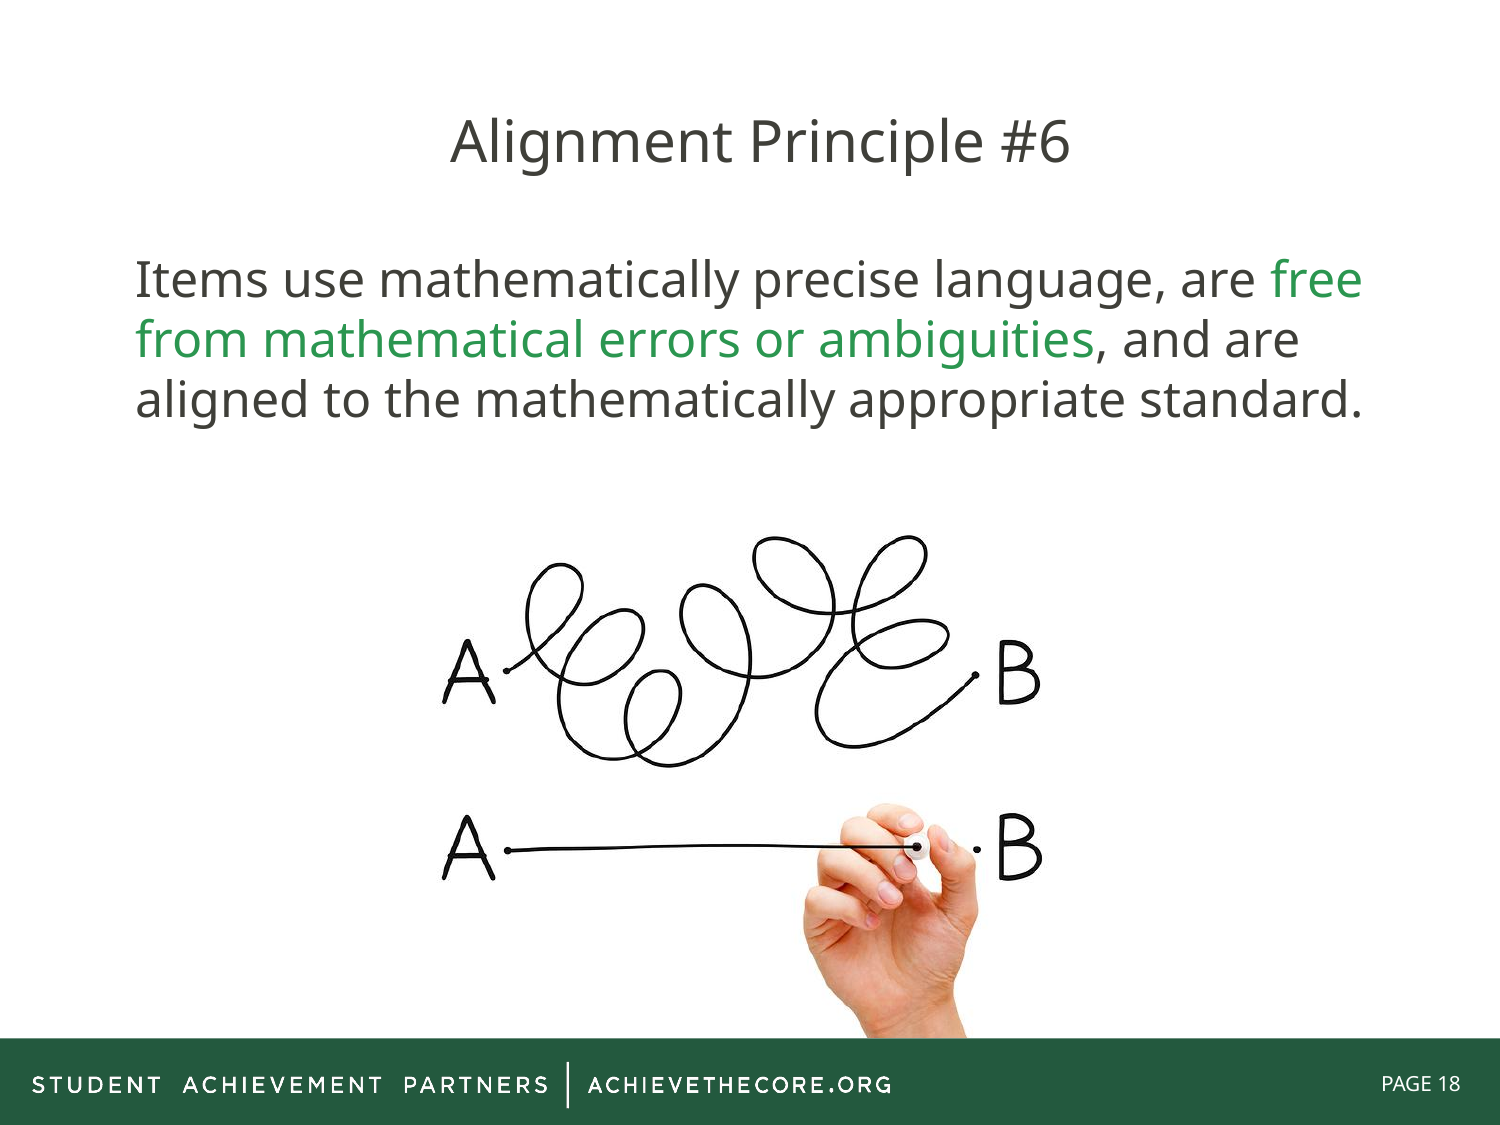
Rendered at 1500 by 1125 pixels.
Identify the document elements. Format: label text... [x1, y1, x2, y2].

list Items use mathematically precise language, are free from mathematical errors or ambiguities, and are aligned to the mathematically appropriate standard. [64, 232, 1415, 975]
title Alignment Principle #6 [85, 45, 1436, 233]
picture [423, 532, 1059, 1038]
picture [12, 1055, 911, 1112]
